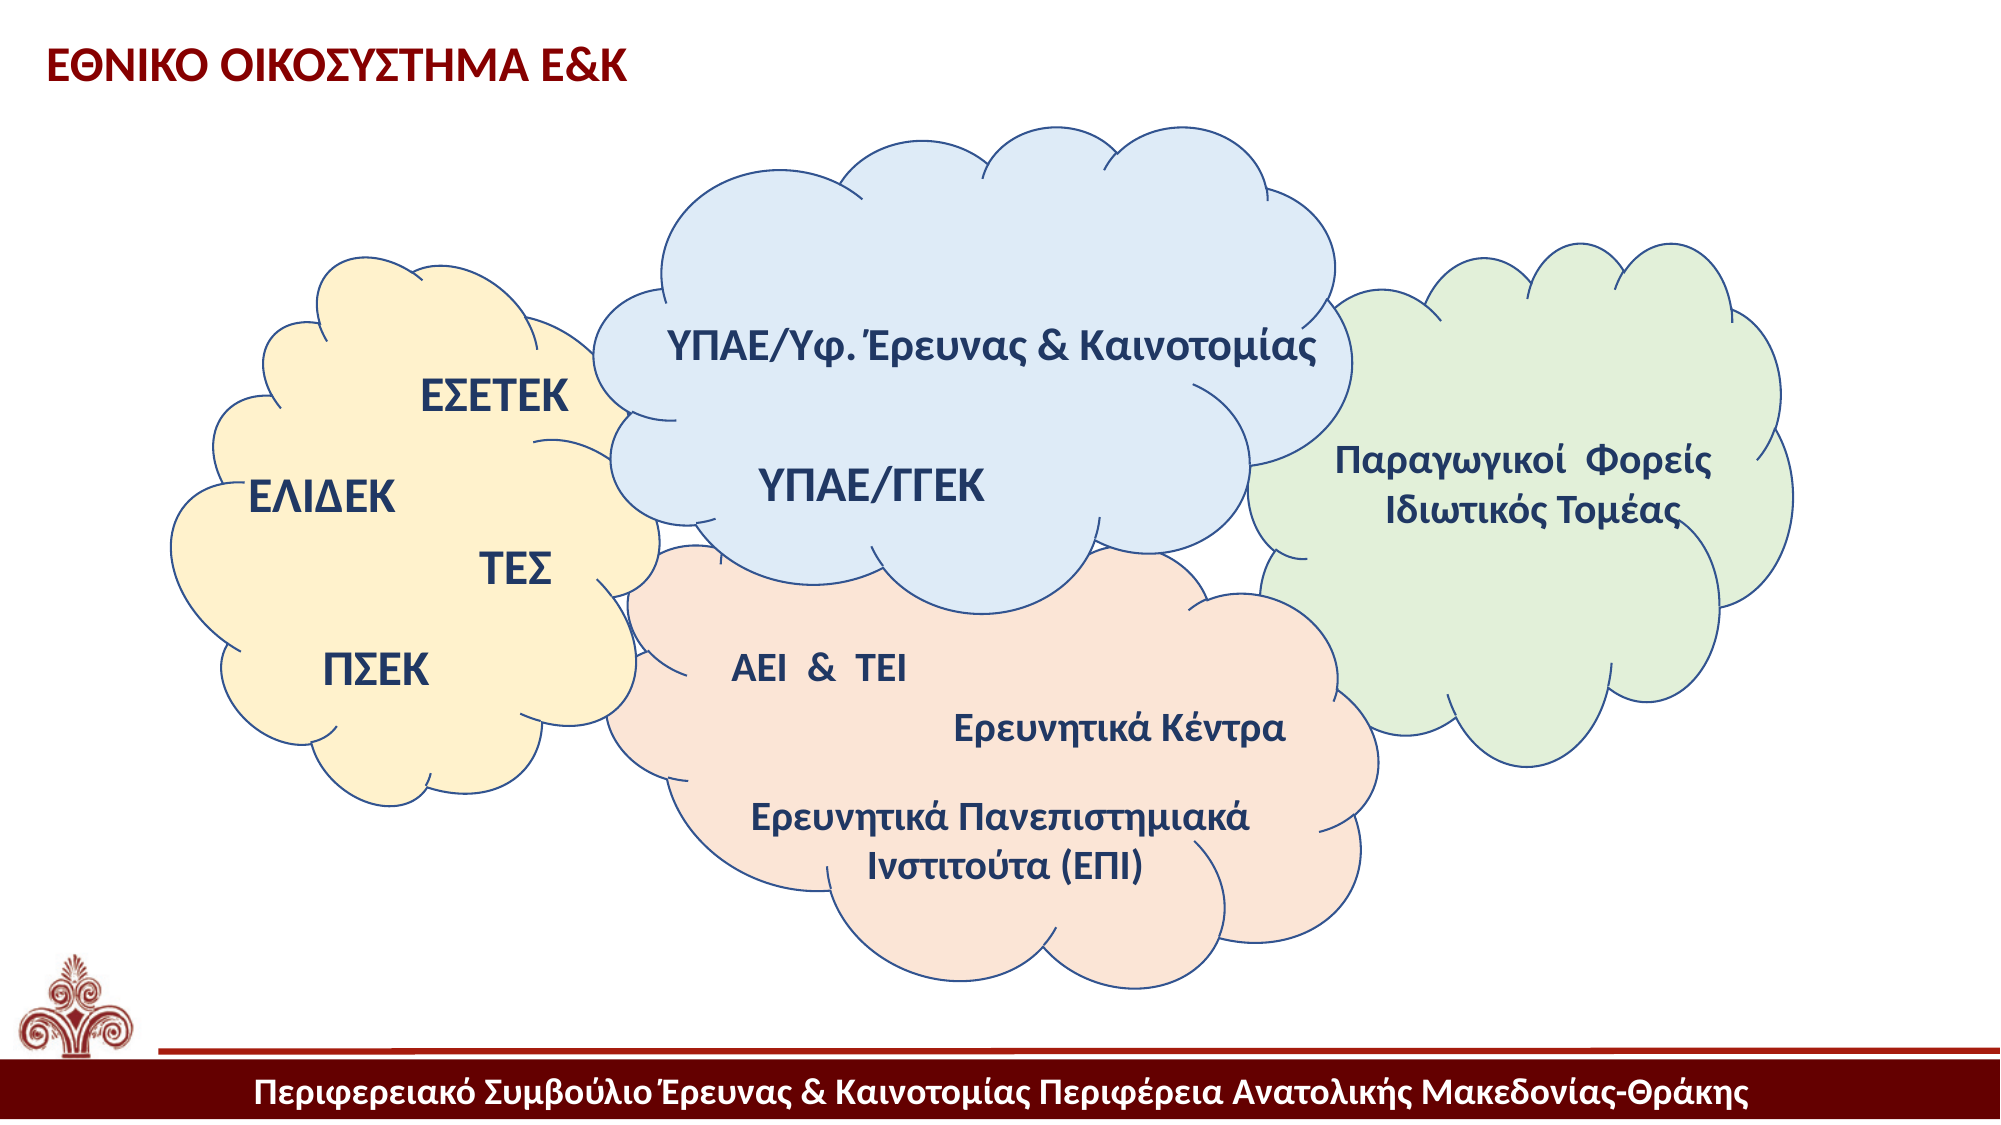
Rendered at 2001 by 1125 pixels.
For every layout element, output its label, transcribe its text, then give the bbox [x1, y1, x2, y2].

text_box ΥΠΑΕ/ΓΓΕΚ [743, 444, 1092, 520]
text_box ΠΣΕΚ [307, 628, 445, 704]
text_box ΥΠΑΕ/Υφ. Έρευνας & Καινοτομίας [652, 307, 1352, 377]
text_box Παραγωγικοί Φορείς Ιδιωτικός Τομέας [1320, 424, 1737, 539]
text_box ΕΣΕΤΕΚ [405, 354, 584, 430]
text_box Ερευνητικά Κέντρα [938, 692, 1302, 758]
text_box [605, 544, 1380, 990]
text_box Περιφερειακό Συμβούλιο Έρευνας & Καινοτομίας Περιφέρεια Ανατολικής Μακεδονίας-Θράκης [0, 1059, 2000, 1120]
text_box [169, 256, 661, 808]
text_box Ερευνητικά Πανεπιστημιακά Ινστιτούτα (ΕΠΙ) [736, 780, 1275, 896]
text_box [1246, 242, 1795, 769]
text_box ΤΕΣ [464, 526, 567, 602]
text_box ΑΕΙ & ΤΕΙ [716, 632, 923, 698]
text_box [592, 126, 1354, 616]
text_box ΕΛΙΔΕΚ [233, 454, 411, 530]
picture [13, 945, 147, 1072]
text_box ΕΘΝΙΚΟ ΟΙΚΟΣΥΣΤΗΜΑ Ε&Κ [31, 24, 643, 99]
